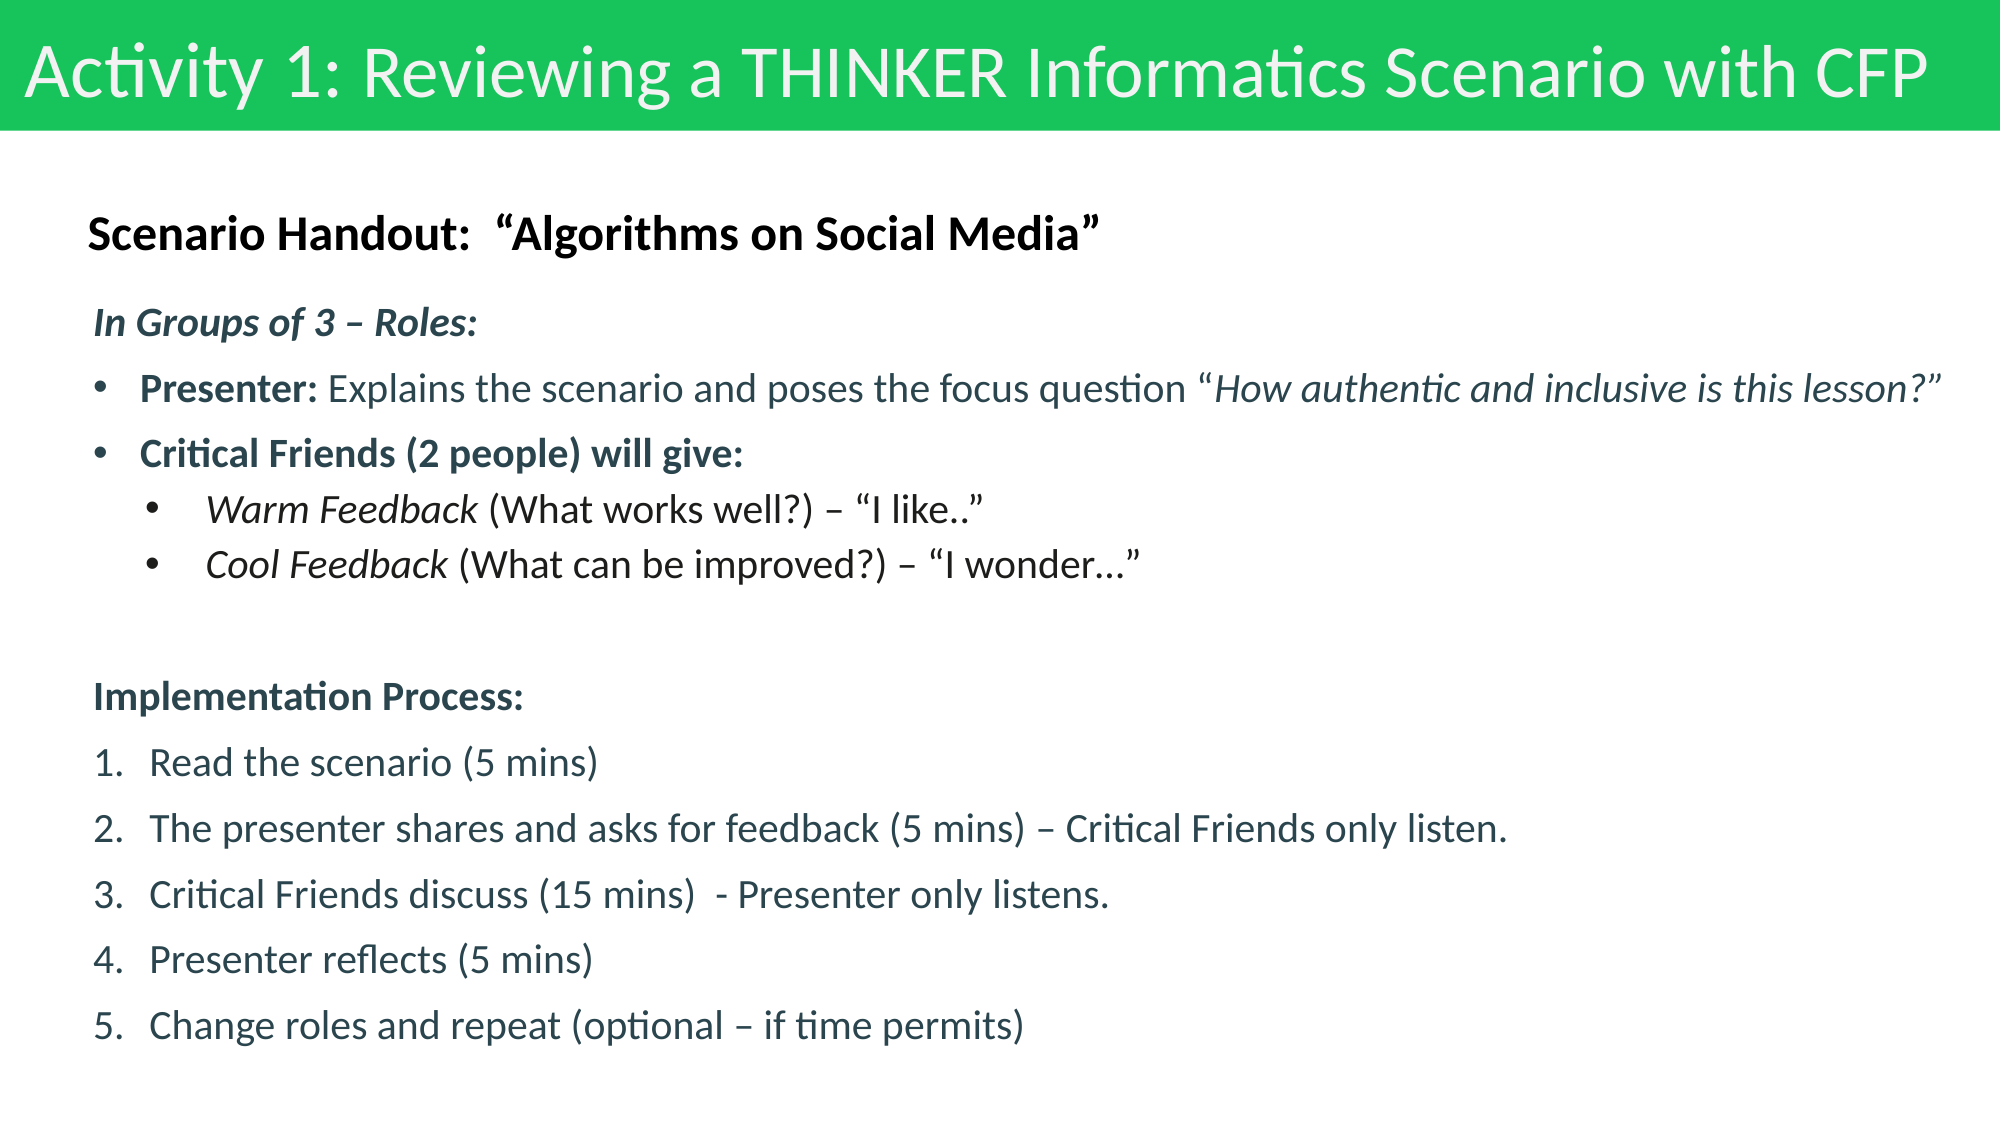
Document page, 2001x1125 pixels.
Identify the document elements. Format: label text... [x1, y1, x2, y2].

title Activity 1: Reviewing a THINKER Informatics Scenario with CFP [16, 13, 1976, 131]
text_box Scenario Handout: “Algorithms on Social Media” [72, 192, 1855, 268]
list In Groups of 3 – Roles: Presenter: Explains the scenario and poses the focus question “How authentic and inclusive is this lesson?” Critical Friends (2 people) will give: Warm Feedback (What works well?) – “I like..” Cool Feedback (What can be improved?) – “I wonder…” Implementation Process: Read the scenario (5 mins) The presenter shares and asks for feedback (5 mins) – Critical Friends only listen. Critical Friends discuss (15 mins) - Presenter only listens. Presenter reflects (5 mins) Change roles and repeat (optional – if time permits) [40, 292, 2000, 1020]
